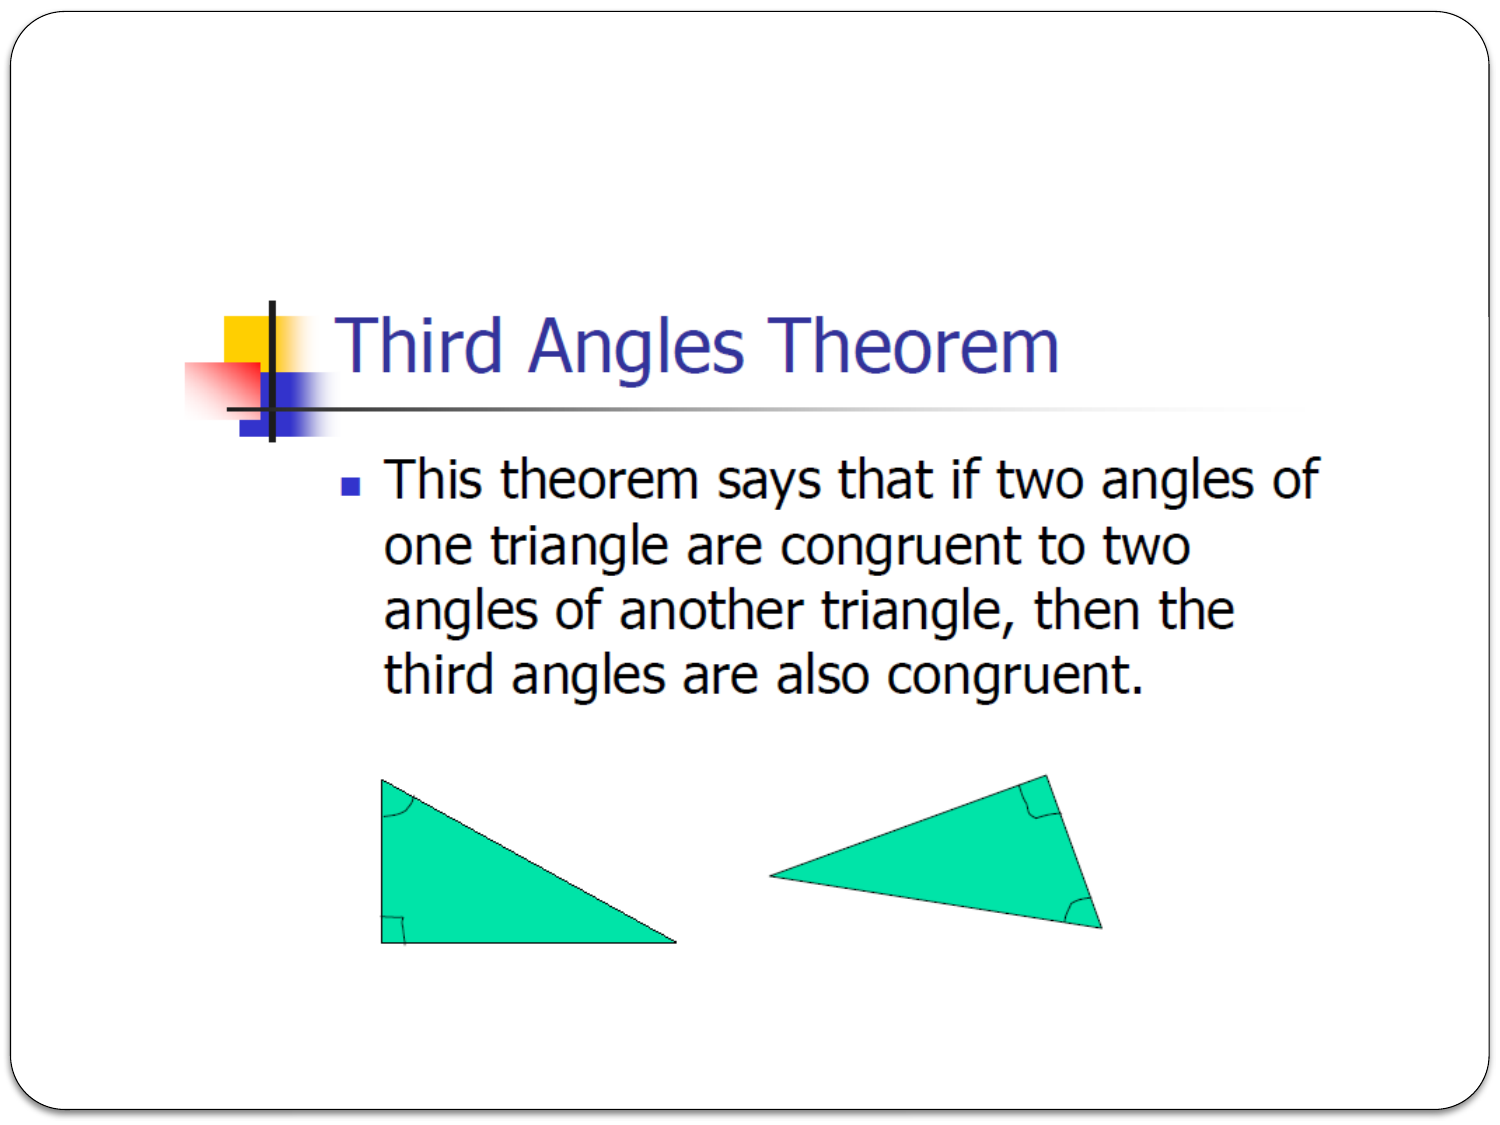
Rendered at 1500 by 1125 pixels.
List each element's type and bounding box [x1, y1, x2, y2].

list [149, 239, 1426, 986]
